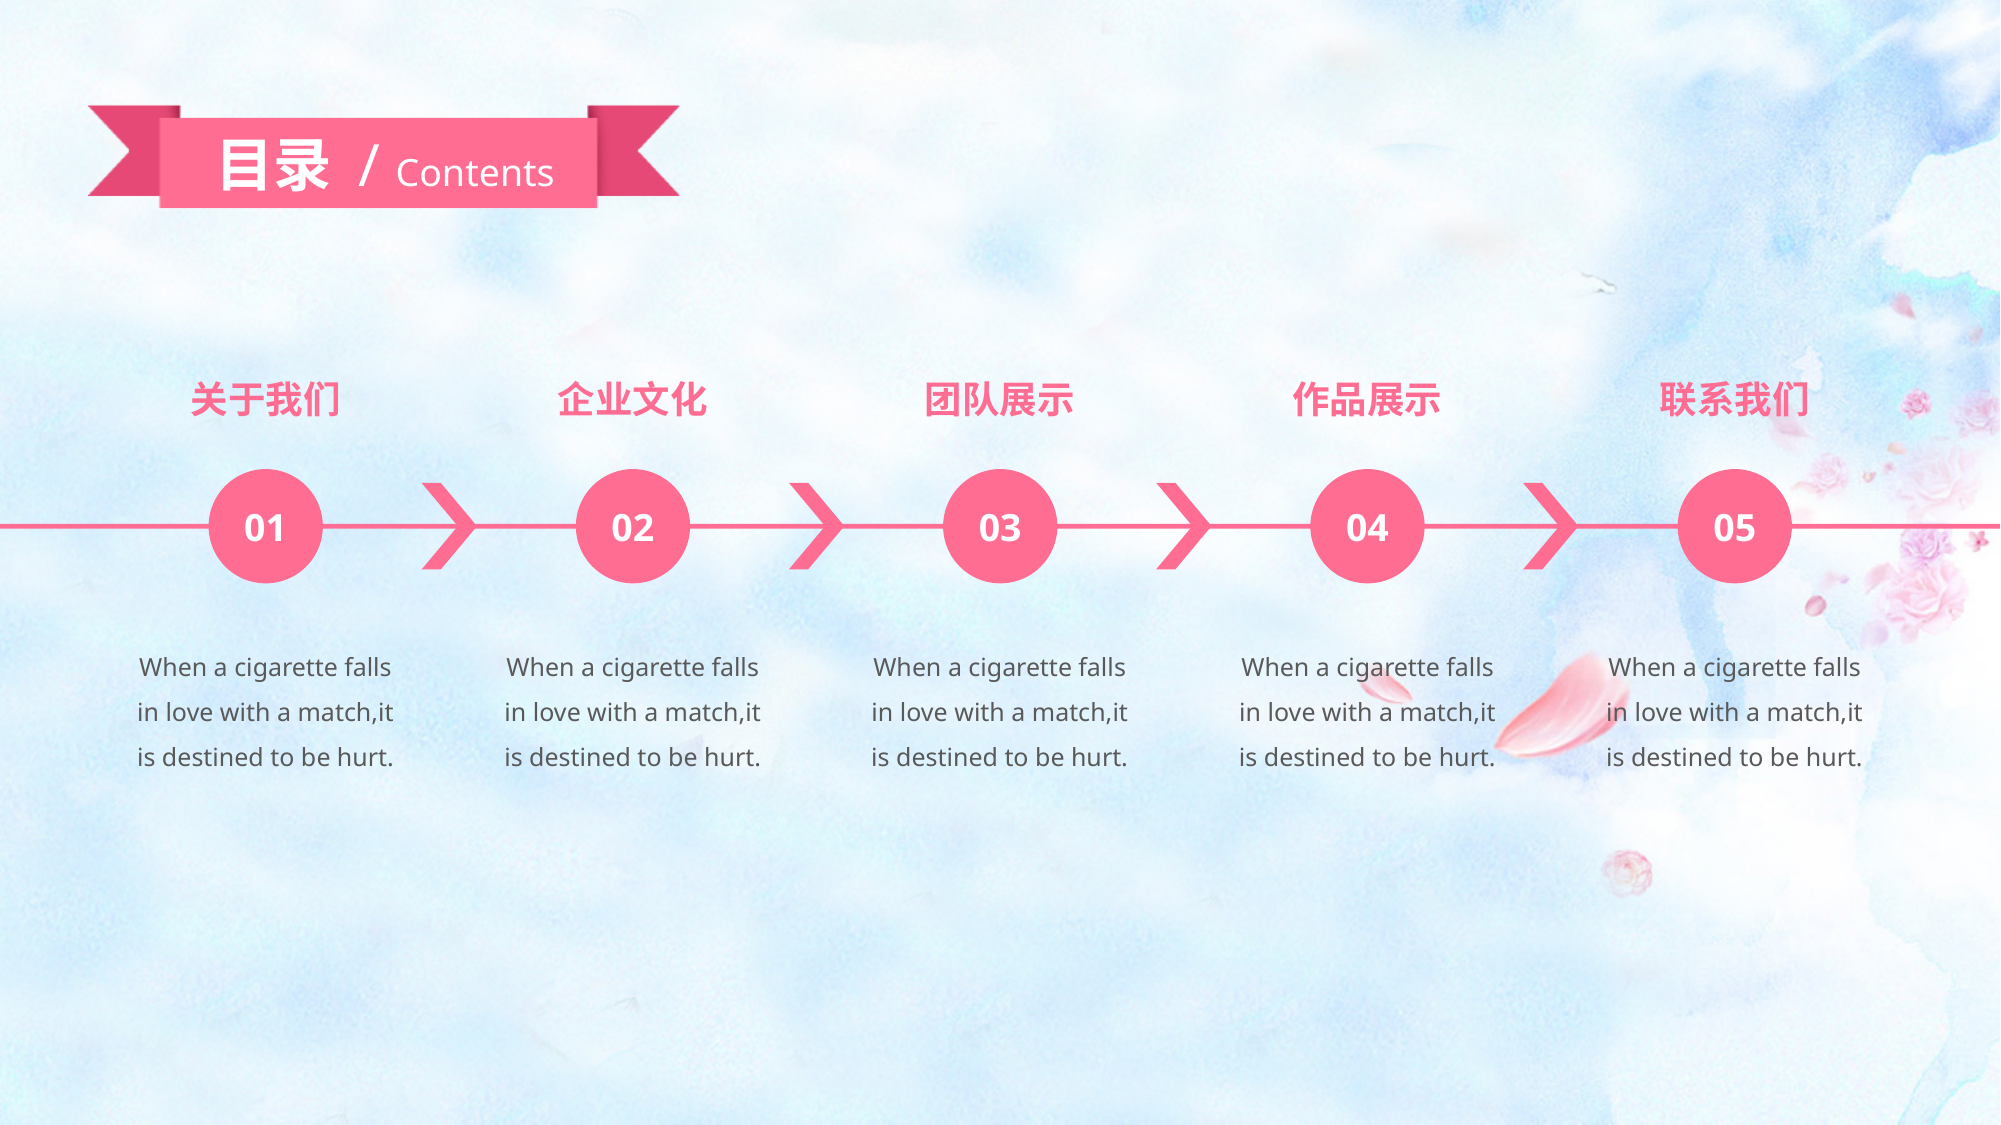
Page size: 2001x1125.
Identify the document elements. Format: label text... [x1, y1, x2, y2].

text_box When a cigarette falls in love with a match,it is destined to be hurt. [846, 629, 1154, 779]
text_box 05 [1676, 527, 1793, 585]
text_box 联系我们 [1616, 355, 1853, 429]
text_box 01 [207, 527, 324, 585]
text_box 02 [574, 468, 692, 526]
text_box 04 [1309, 527, 1426, 585]
text_box [786, 527, 845, 571]
text_box [1153, 481, 1213, 526]
text_box [1520, 527, 1580, 571]
text_box [419, 527, 478, 571]
text_box 02 [574, 527, 692, 585]
text_box 团队展示 [882, 355, 1118, 429]
picture [0, 0, 2001, 1125]
text_box [419, 481, 479, 526]
text_box When a cigarette falls in love with a match,it is destined to be hurt. [111, 629, 420, 779]
text_box 03 [942, 468, 1059, 526]
text_box 04 [1309, 468, 1426, 526]
text_box [1153, 527, 1213, 571]
text_box 企业文化 [515, 355, 751, 429]
text_box 01 [207, 468, 324, 526]
text_box 作品展示 [1249, 355, 1486, 429]
text_box 05 [1676, 468, 1793, 526]
text_box [1520, 481, 1580, 526]
text_box 03 [942, 527, 1059, 585]
text_box 关于我们 [147, 355, 384, 429]
text_box [786, 481, 846, 526]
text_box When a cigarette falls in love with a match,it is destined to be hurt. [1213, 629, 1522, 779]
text_box When a cigarette falls in love with a match,it is destined to be hurt. [479, 629, 787, 779]
text_box When a cigarette falls in love with a match,it is destined to be hurt. [1580, 629, 1889, 779]
